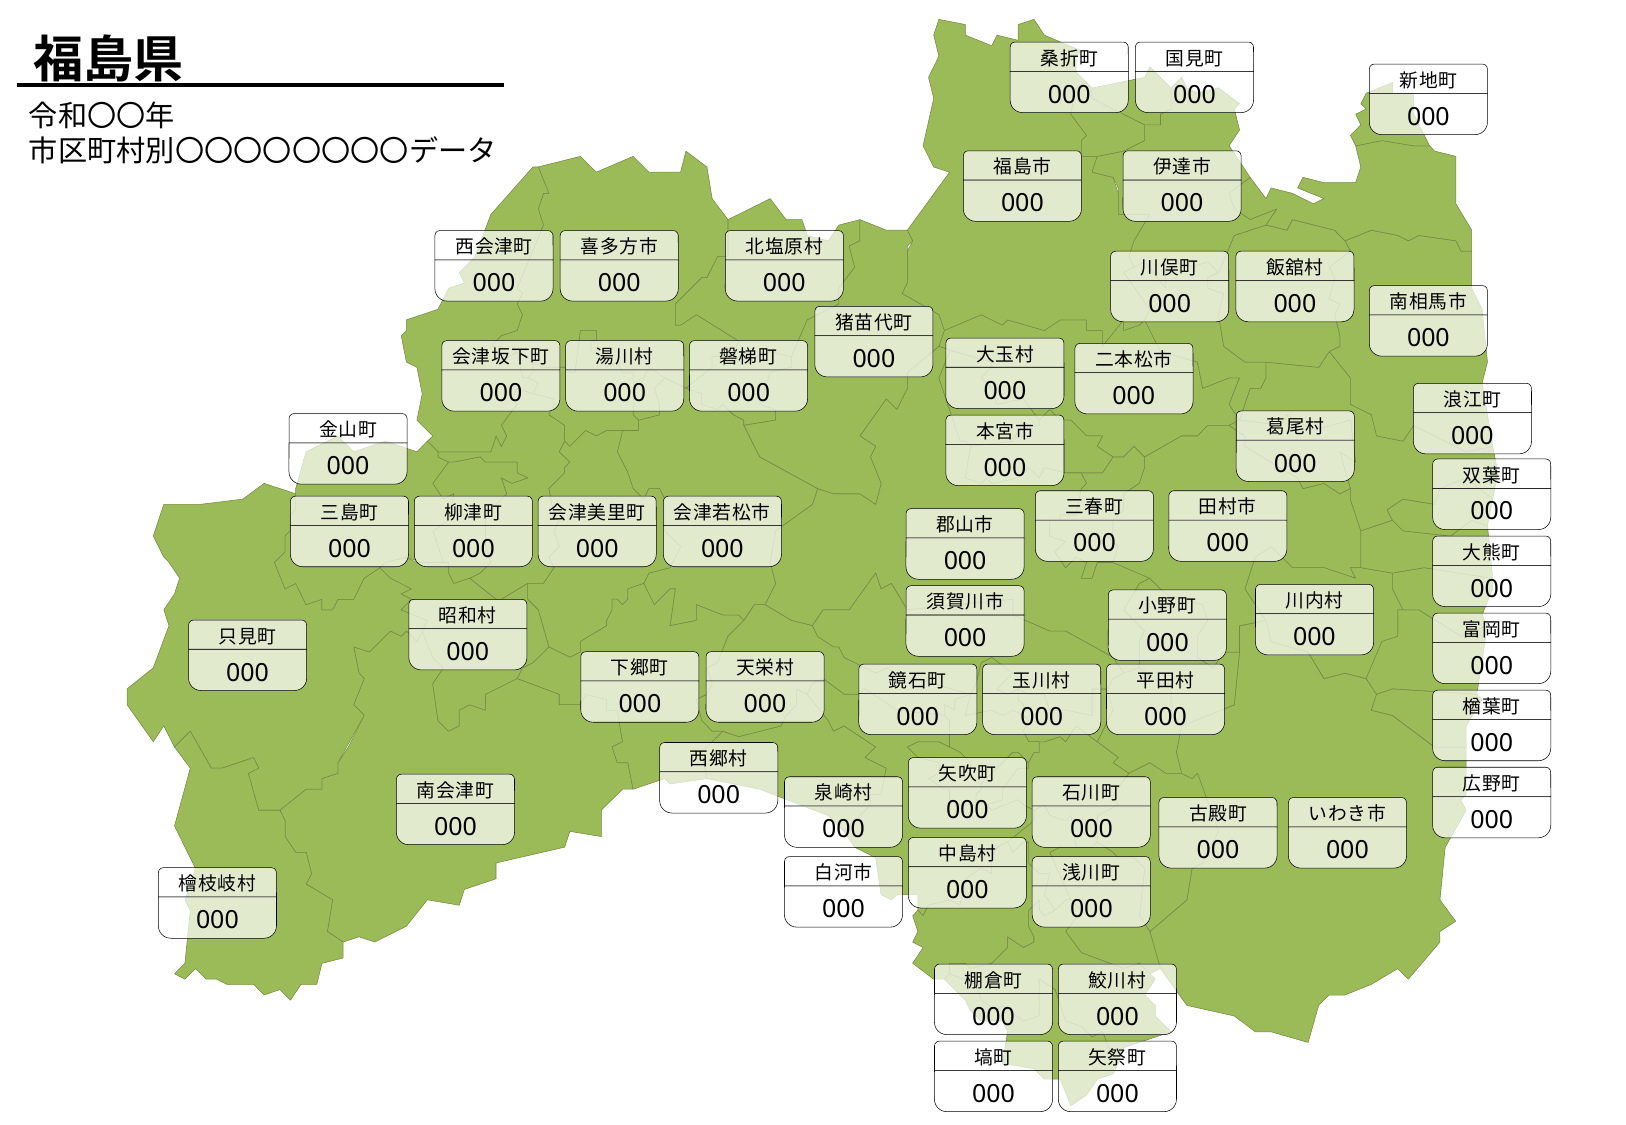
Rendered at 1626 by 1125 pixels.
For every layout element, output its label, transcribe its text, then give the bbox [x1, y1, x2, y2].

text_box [1235, 251, 1355, 323]
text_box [705, 651, 825, 723]
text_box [934, 1042, 1053, 1112]
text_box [537, 495, 657, 568]
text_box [1135, 41, 1254, 113]
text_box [580, 651, 700, 723]
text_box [1432, 767, 1551, 839]
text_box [814, 306, 934, 378]
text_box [1009, 41, 1129, 113]
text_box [858, 663, 978, 735]
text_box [1031, 776, 1151, 848]
text_box 福島県 [19, 20, 123, 83]
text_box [1369, 285, 1488, 357]
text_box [934, 963, 1053, 1035]
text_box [1288, 797, 1407, 869]
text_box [1369, 63, 1488, 135]
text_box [188, 619, 307, 691]
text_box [784, 856, 903, 928]
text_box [288, 413, 408, 485]
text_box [1432, 458, 1551, 530]
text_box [908, 757, 1027, 829]
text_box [908, 837, 1027, 909]
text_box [434, 230, 554, 302]
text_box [1058, 963, 1177, 1035]
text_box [982, 663, 1101, 735]
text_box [1432, 689, 1551, 762]
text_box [945, 337, 1065, 409]
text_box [1168, 490, 1288, 562]
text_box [784, 776, 903, 848]
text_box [565, 340, 685, 412]
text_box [414, 495, 533, 568]
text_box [158, 867, 277, 939]
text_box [663, 495, 782, 568]
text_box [1255, 584, 1374, 656]
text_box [126, 19, 1499, 1106]
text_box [441, 340, 561, 412]
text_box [659, 742, 779, 814]
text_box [963, 150, 1082, 222]
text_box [725, 230, 844, 302]
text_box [1158, 797, 1278, 869]
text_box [1106, 663, 1225, 735]
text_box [1235, 410, 1355, 482]
text_box 令和〇〇年 市区町村別〇〇〇〇〇〇〇〇データ [14, 89, 121, 175]
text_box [1122, 150, 1242, 222]
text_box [1031, 856, 1151, 928]
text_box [1432, 612, 1551, 684]
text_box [1413, 383, 1532, 455]
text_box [1058, 1042, 1177, 1112]
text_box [290, 495, 409, 568]
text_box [408, 599, 528, 671]
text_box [396, 773, 515, 845]
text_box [1108, 589, 1227, 661]
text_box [1035, 490, 1154, 562]
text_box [1074, 343, 1194, 415]
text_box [559, 230, 679, 302]
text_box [1110, 251, 1229, 323]
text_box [905, 508, 1025, 580]
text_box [905, 585, 1025, 657]
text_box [1432, 535, 1551, 607]
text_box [689, 340, 808, 412]
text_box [945, 414, 1065, 486]
